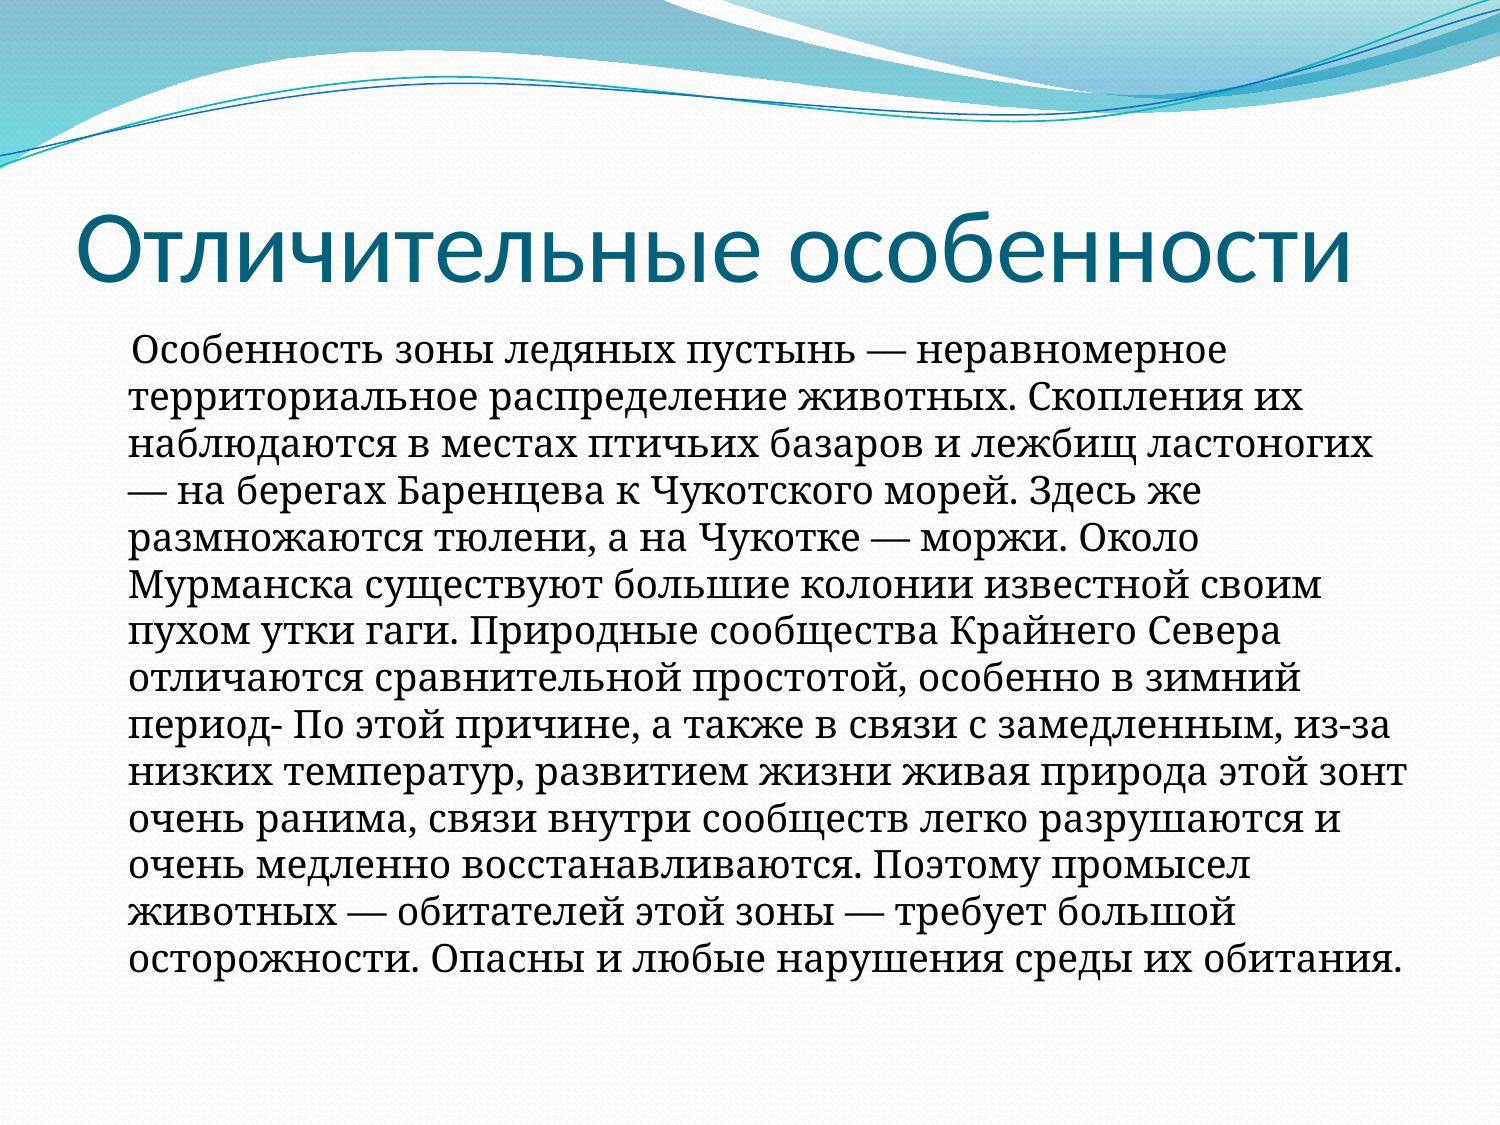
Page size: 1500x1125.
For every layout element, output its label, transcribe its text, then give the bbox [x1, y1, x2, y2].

list Особенность зоны ледяных пустынь — неравномерное территориальное распределение животных. Скопления их наблюдаются в местах птичьих базаров и лежбищ ластоногих — на берегах Баренцева к Чукотского морей. Здесь же размножаются тюлени, а на Чукотке — моржи. Около Мурманска существуют большие колонии известной своим пухом утки гаги. Природные сообщества Крайнего Севера отличаются сравнительной простотой, особенно в зимний период- По этой причине, а также в связи с замедленным, из-за низких температур, развитием жизни живая природа этой зонт очень ранима, связи внутри сообществ легко разрушаются и очень медленно восстанавливаются. Поэтому промысел животных — обитателей этой зоны — требует большой осторожности. Опасны и любые нарушения среды их обитания. [75, 317, 1425, 1038]
title Отличительные особенности [75, 115, 1425, 303]
